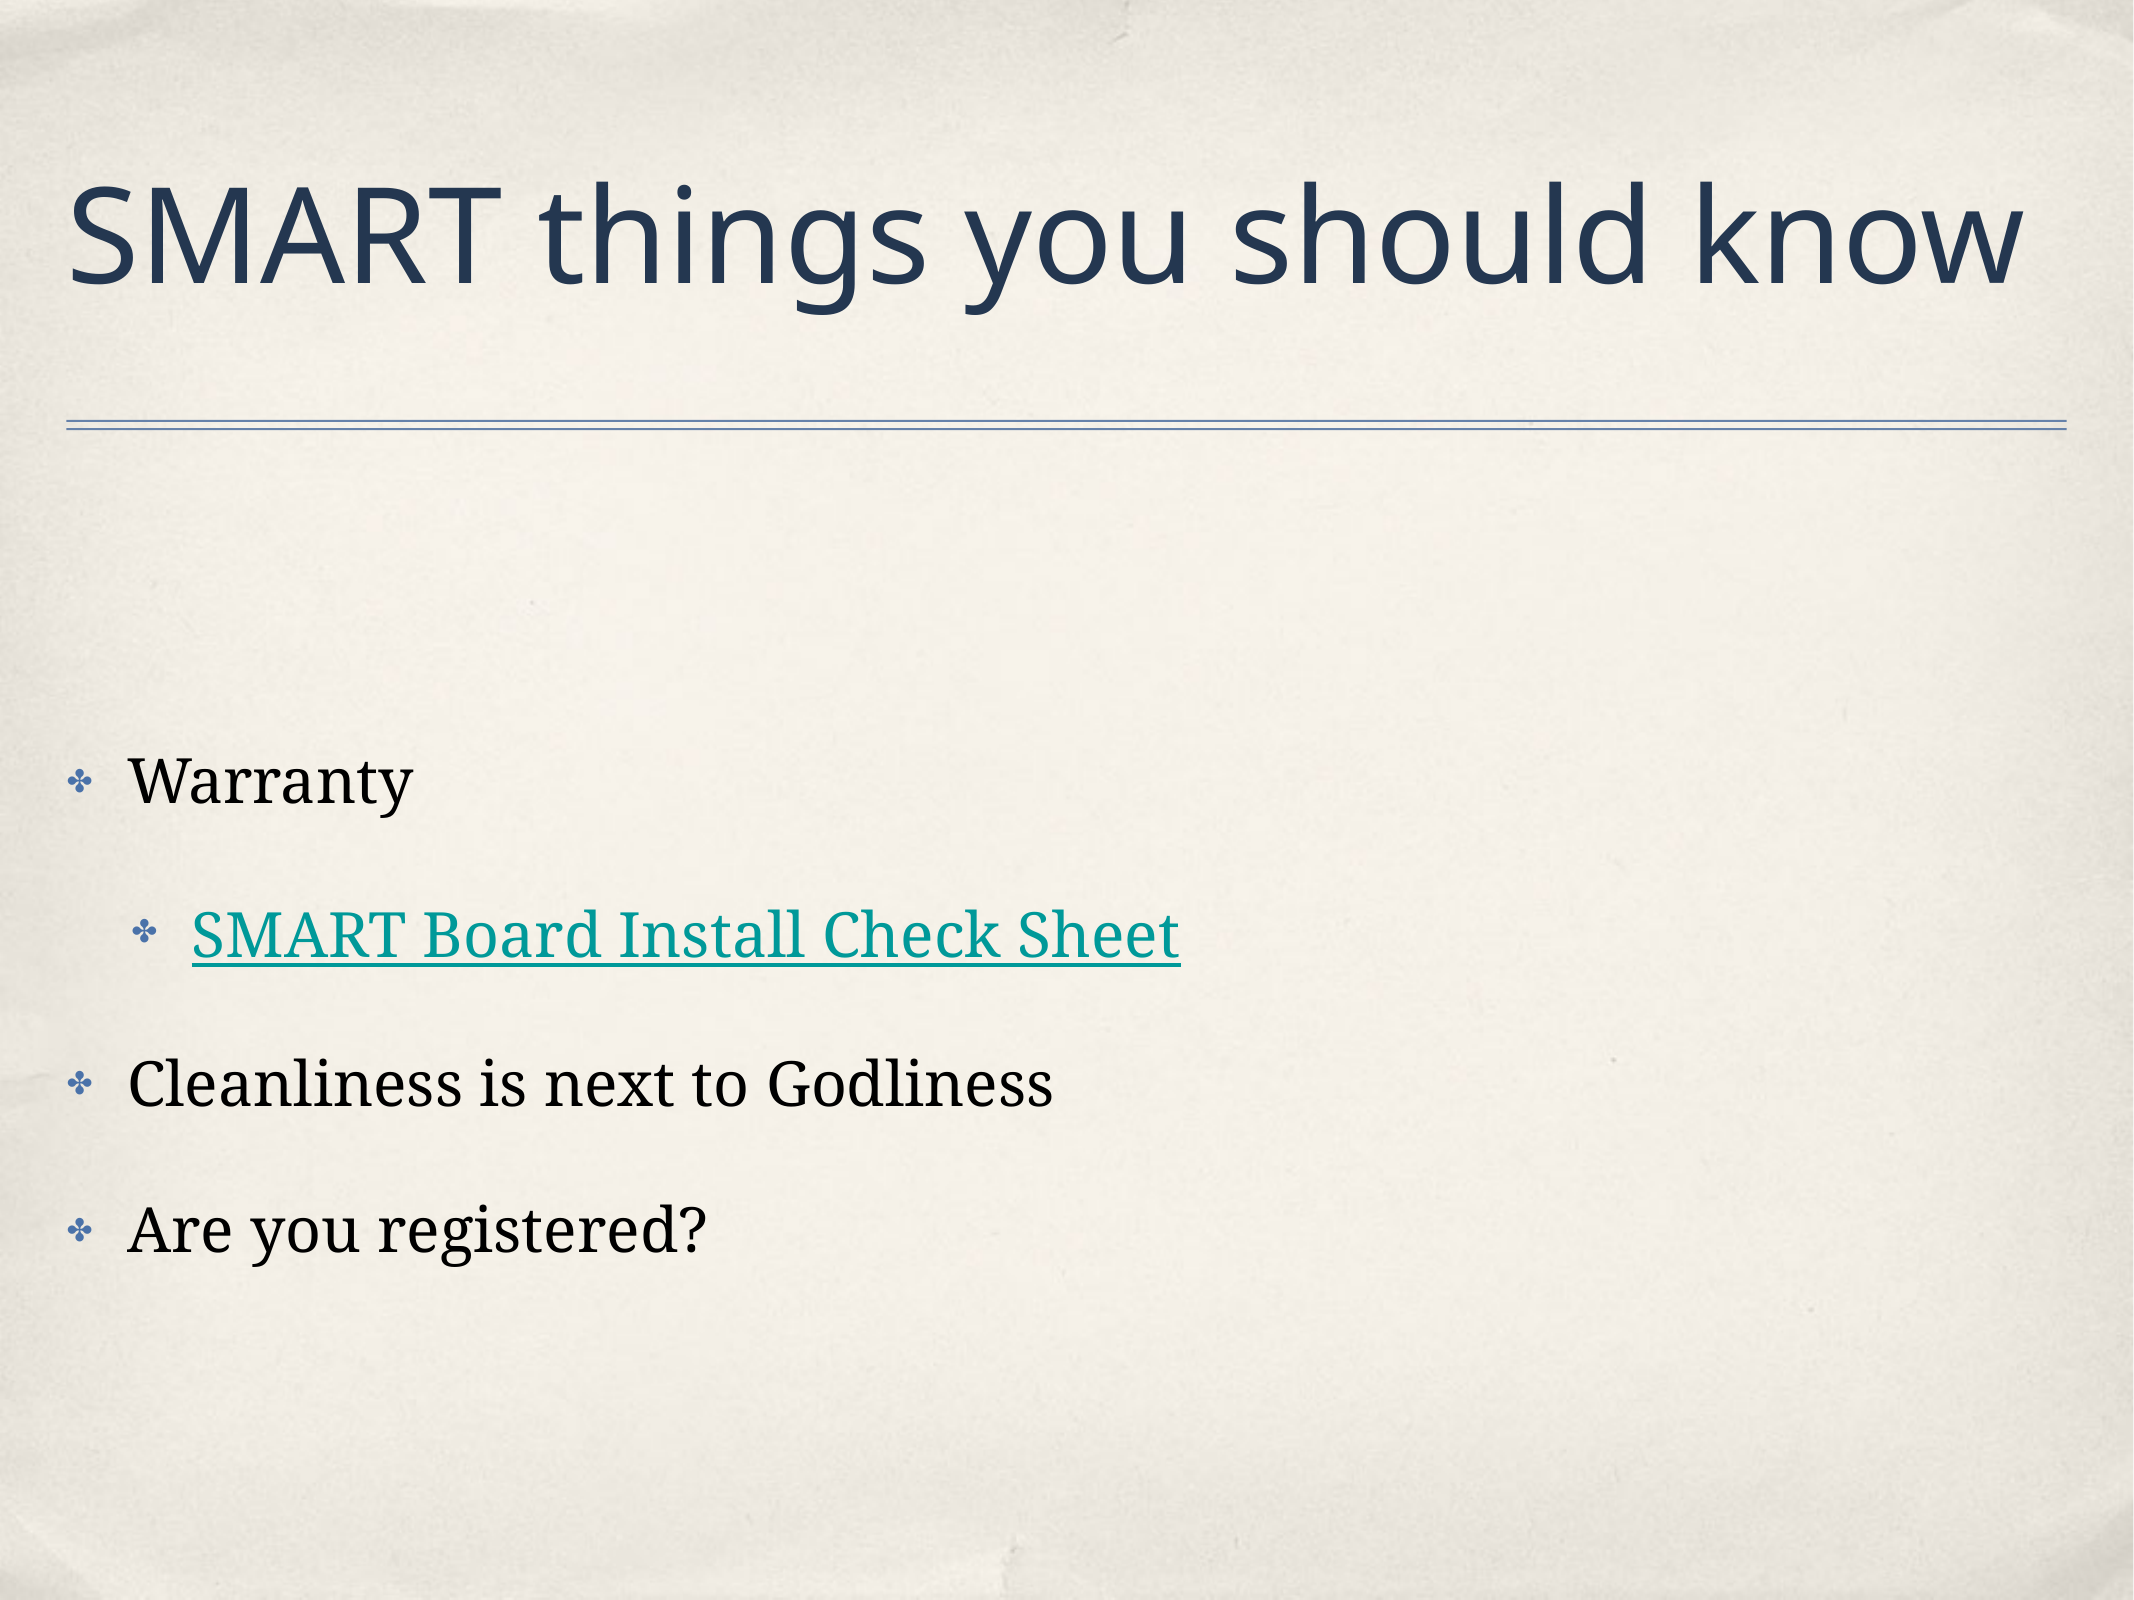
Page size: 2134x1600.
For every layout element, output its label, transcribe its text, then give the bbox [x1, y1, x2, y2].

title SMART things you should know [57, 72, 2076, 409]
list Warranty SMART Board Install Check Sheet Cleanliness is next to Godliness Are you registered? [57, 489, 2076, 1528]
picture [0, 0, 2134, 1600]
